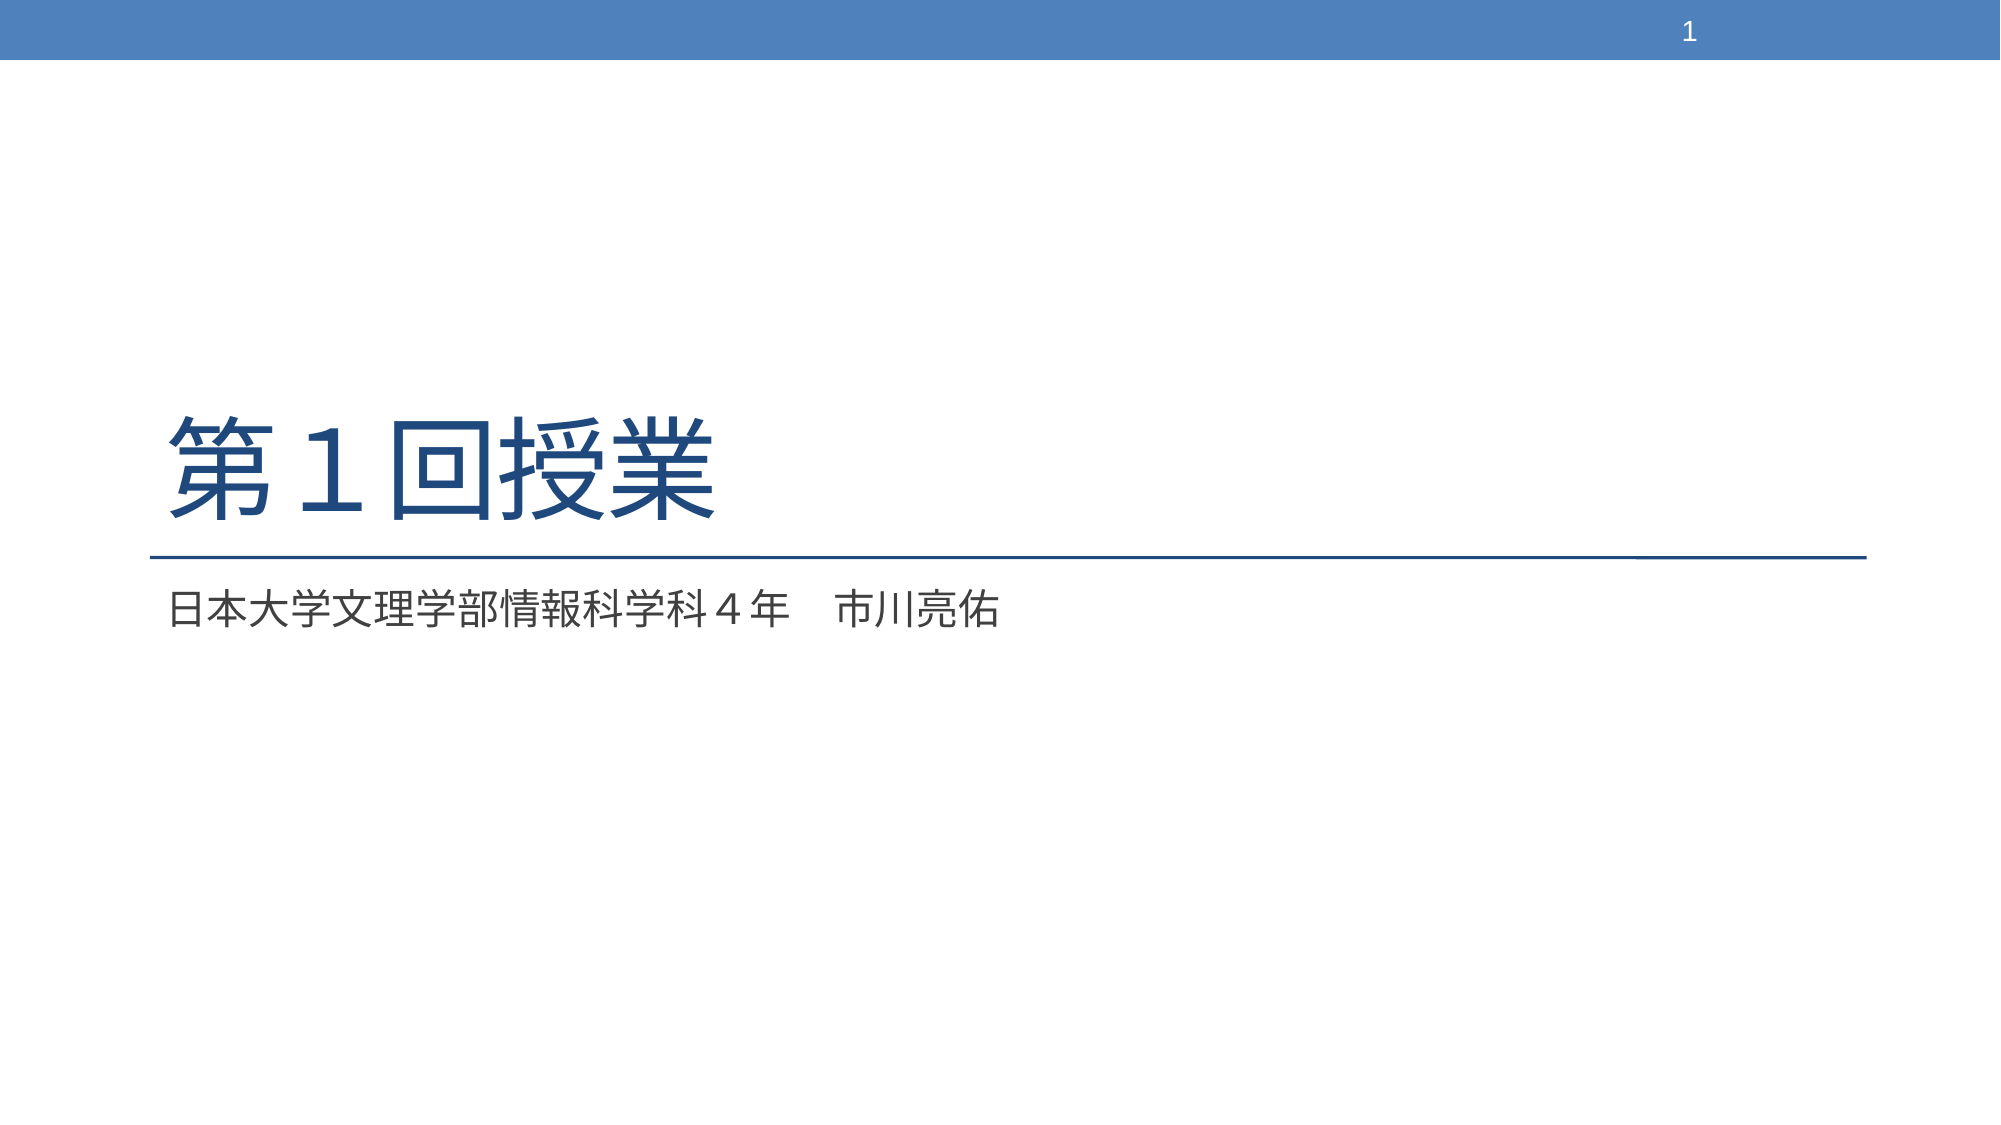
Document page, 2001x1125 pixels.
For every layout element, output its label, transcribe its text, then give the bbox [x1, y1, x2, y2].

slide_number 1 [1666, 3, 1900, 57]
subtitle 日本大学文理学部情報科学科４年 市川亮佑 [150, 575, 1550, 863]
title 第１回授業 [150, 224, 1867, 542]
